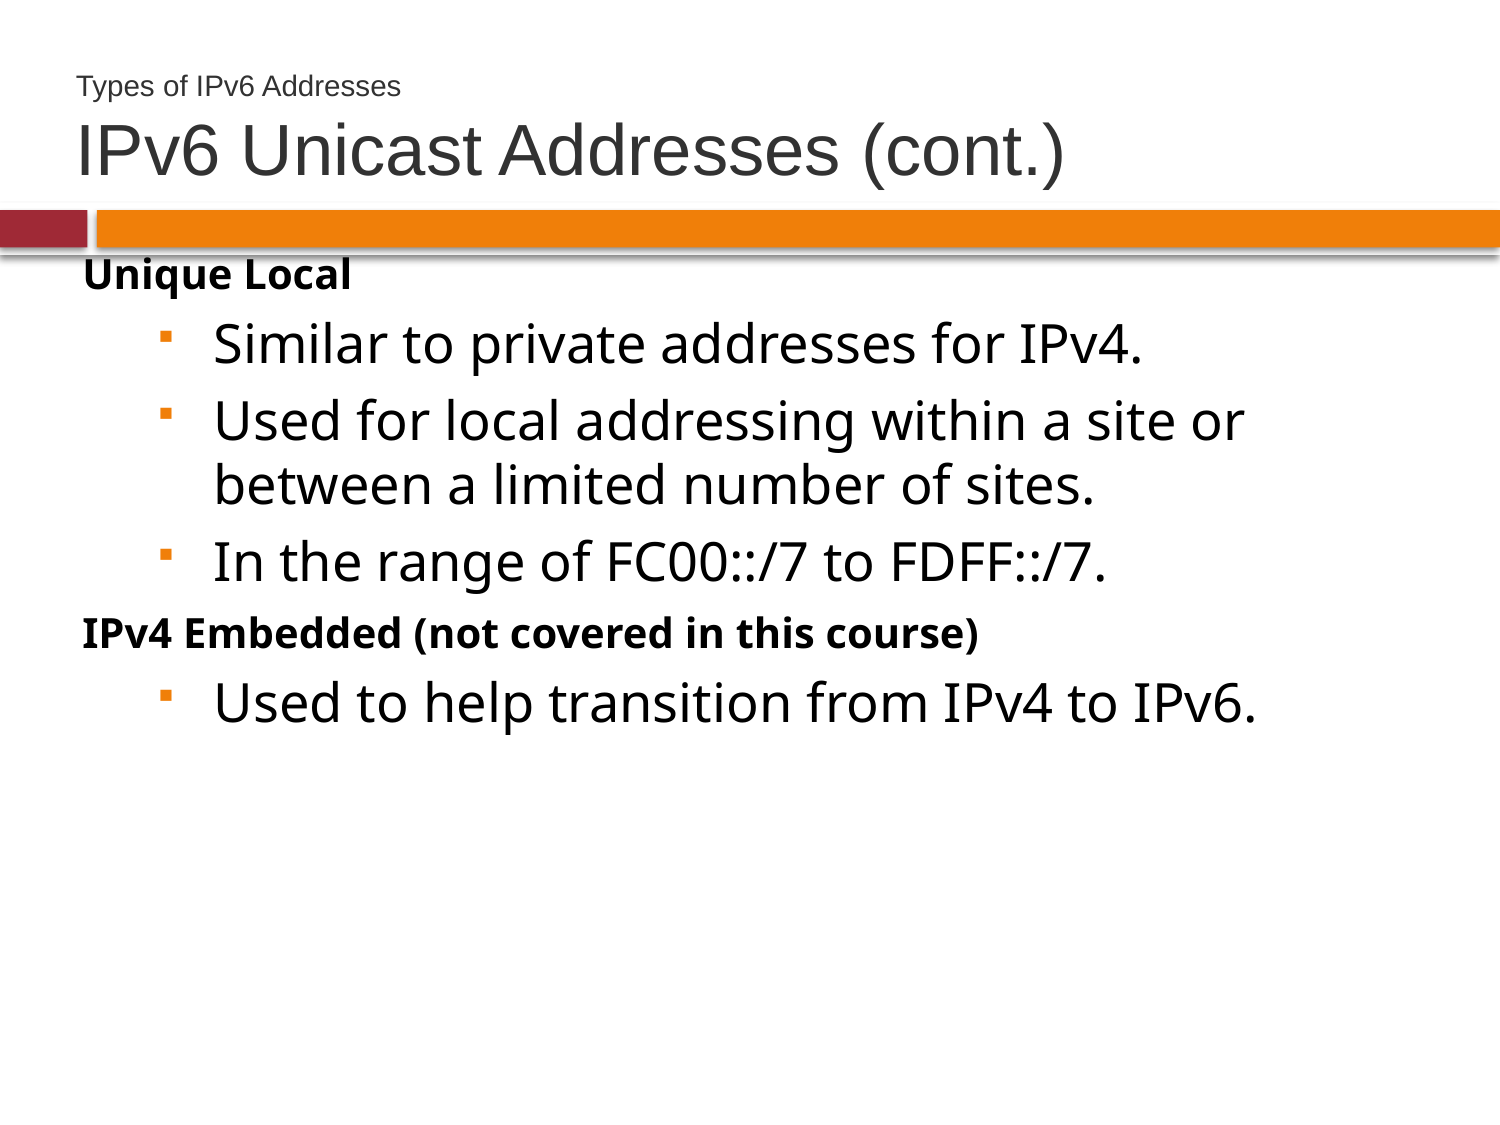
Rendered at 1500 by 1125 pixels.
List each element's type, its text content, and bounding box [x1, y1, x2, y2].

list Unique Local Similar to private addresses for IPv4. Used for local addressing within a site or between a limited number of sites. In the range of FC00::/7 to FDFF::/7. IPv4 Embedded (not covered in this course) Used to help transition from IPv4 to IPv6. [67, 240, 1433, 1044]
title Types of IPv6 Addresses IPv6 Unicast Addresses (cont.) [61, 59, 1500, 198]
